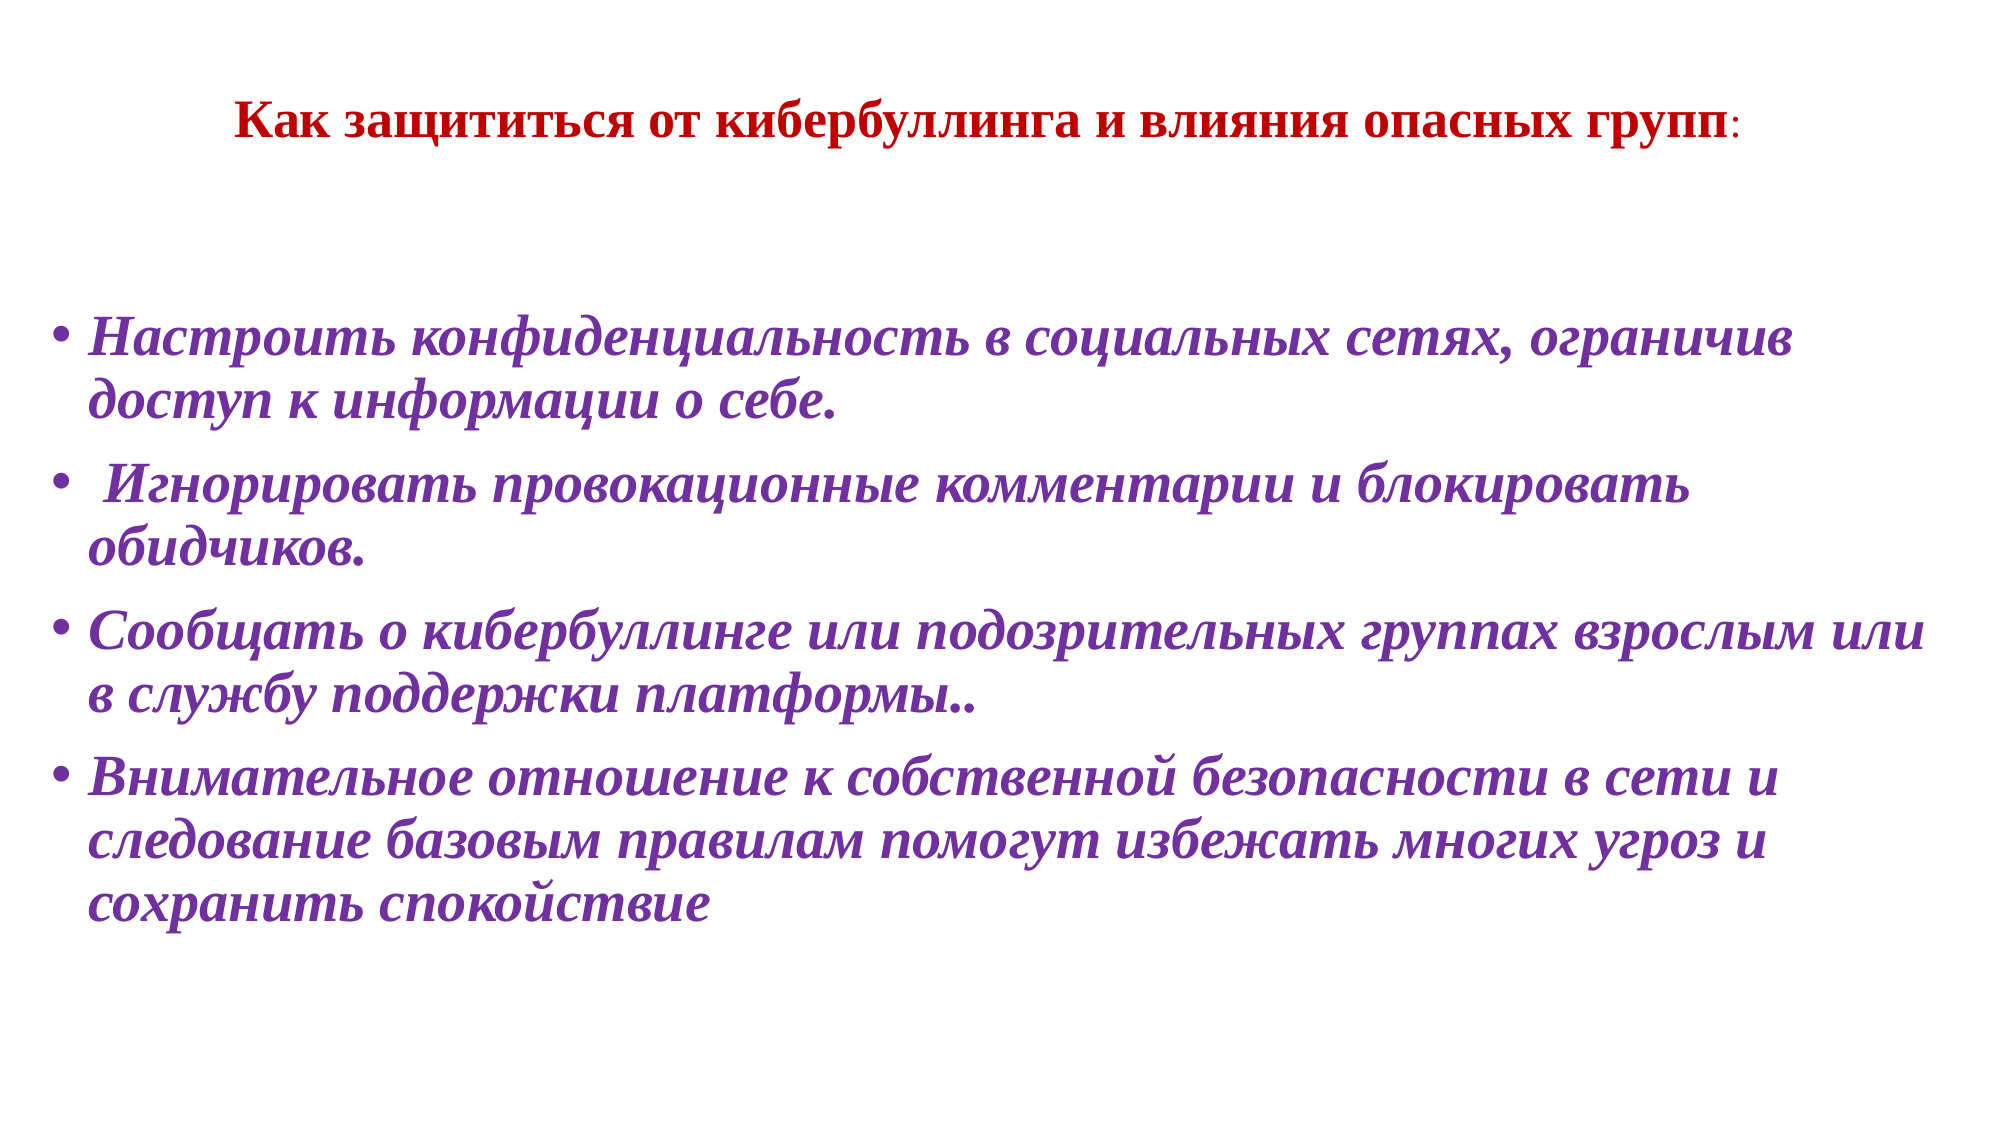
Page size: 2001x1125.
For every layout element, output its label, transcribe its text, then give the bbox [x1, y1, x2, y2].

title Как защититься от кибербуллинга и влияния опасных групп: [125, 63, 1851, 206]
list Настроить конфиденциальность в социальных сетях, ограничив доступ к информации о себе. Игнорировать провокационные комментарии и блокировать обидчиков. Сообщать о кибербуллинге или подозрительных группах взрослым или в службу поддержки платформы.. Внимательное отношение к собственной безопасности в сети и следование базовым правилам помогут избежать многих угроз и сохранить спокойствие [36, 206, 1959, 1101]
